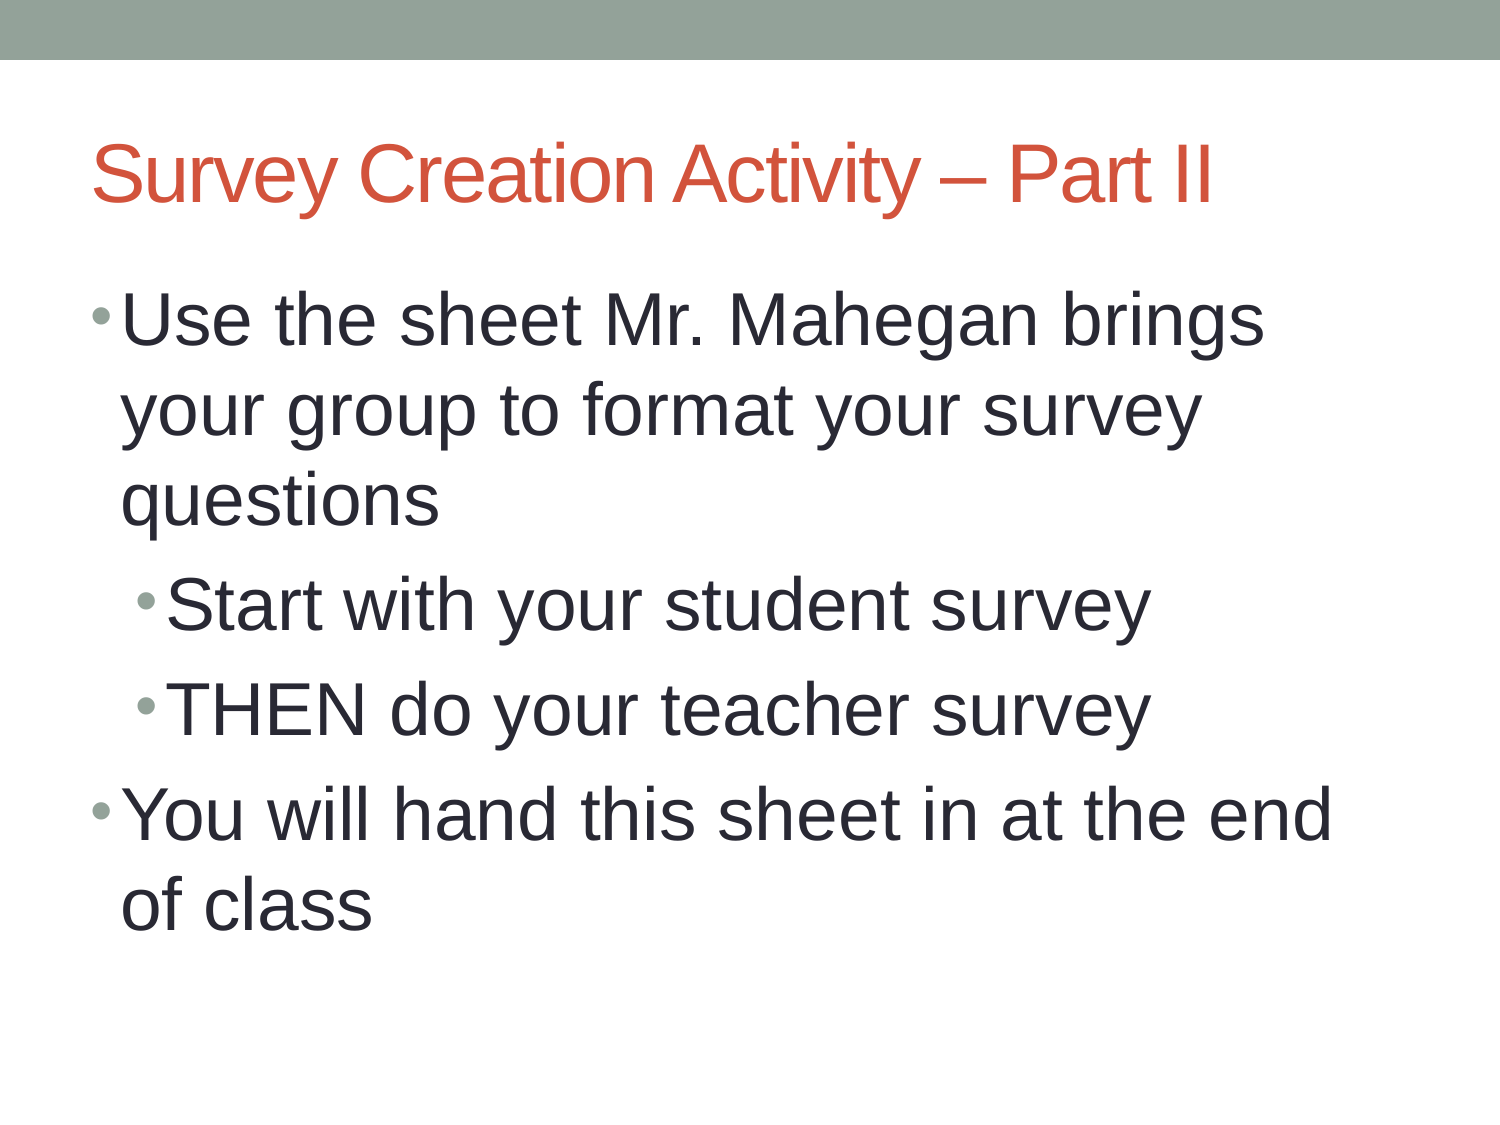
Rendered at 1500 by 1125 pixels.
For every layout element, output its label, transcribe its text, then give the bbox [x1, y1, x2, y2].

list Use the sheet Mr. Mahegan brings your group to format your survey questions Start with your student survey THEN do your teacher survey You will hand this sheet in at the end of class [75, 262, 1425, 1063]
title Survey Creation Activity – Part II [75, 87, 1425, 250]
